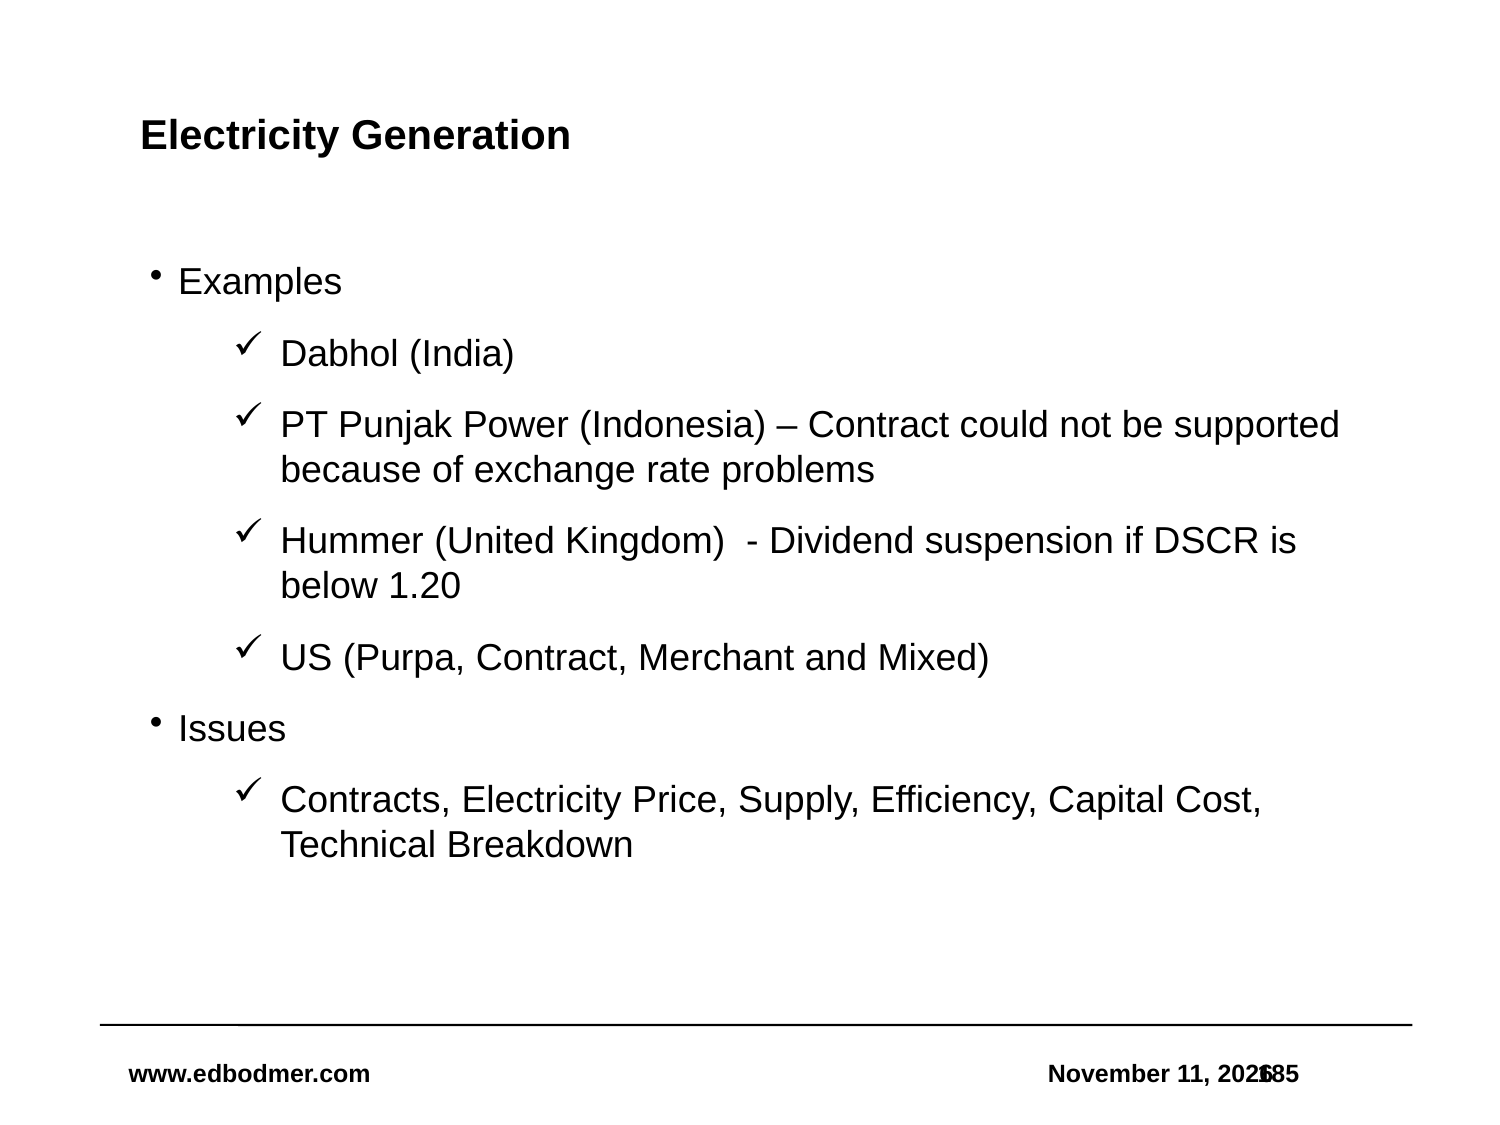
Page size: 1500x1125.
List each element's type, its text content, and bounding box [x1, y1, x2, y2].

list Examples Dabhol (India) PT Punjak Power (Indonesia) – Contract could not be supported because of exchange rate problems Hummer (United Kingdom) - Dividend suspension if DSCR is below 1.20 US (Purpa, Contract, Merchant and Mixed) Issues Contracts, Electricity Price, Supply, Efficiency, Capital Cost, Technical Breakdown [124, 249, 1376, 1001]
title Electricity Generation [124, 99, 1288, 226]
